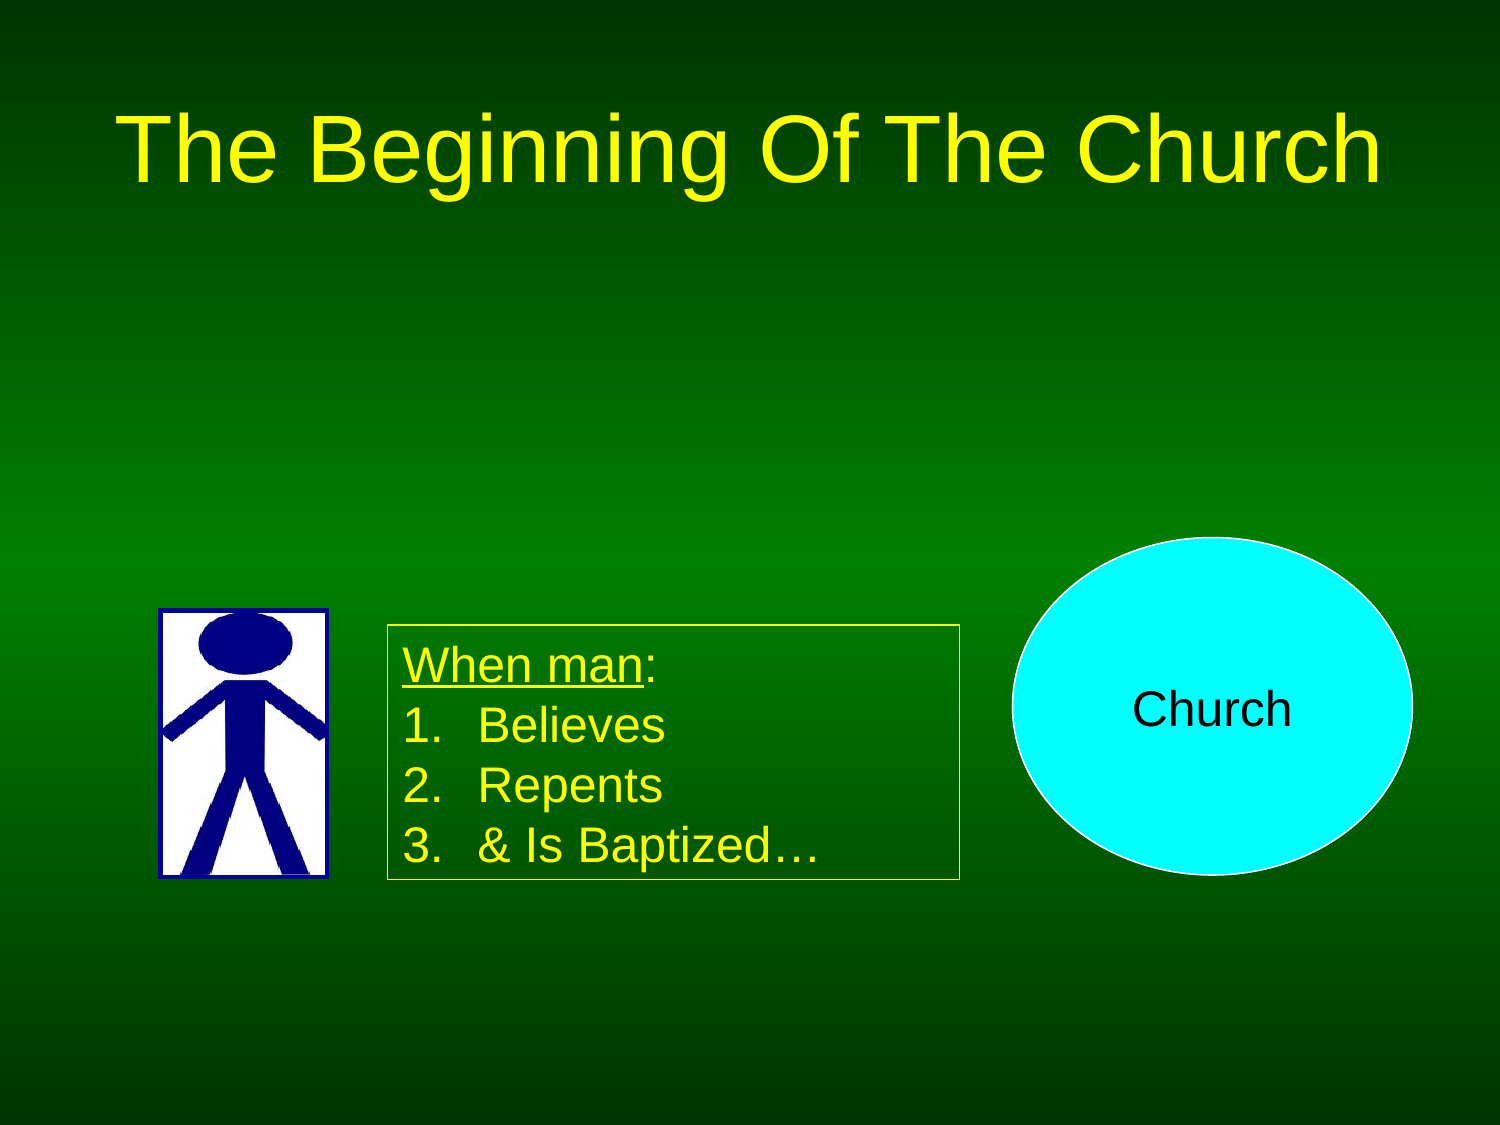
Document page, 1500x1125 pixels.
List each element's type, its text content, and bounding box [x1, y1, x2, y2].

text_box When man: Believes Repents & Is Baptized… [387, 624, 960, 880]
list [162, 612, 326, 876]
title The Beginning Of The Church [37, 50, 1463, 238]
text_box Church [1012, 537, 1413, 876]
